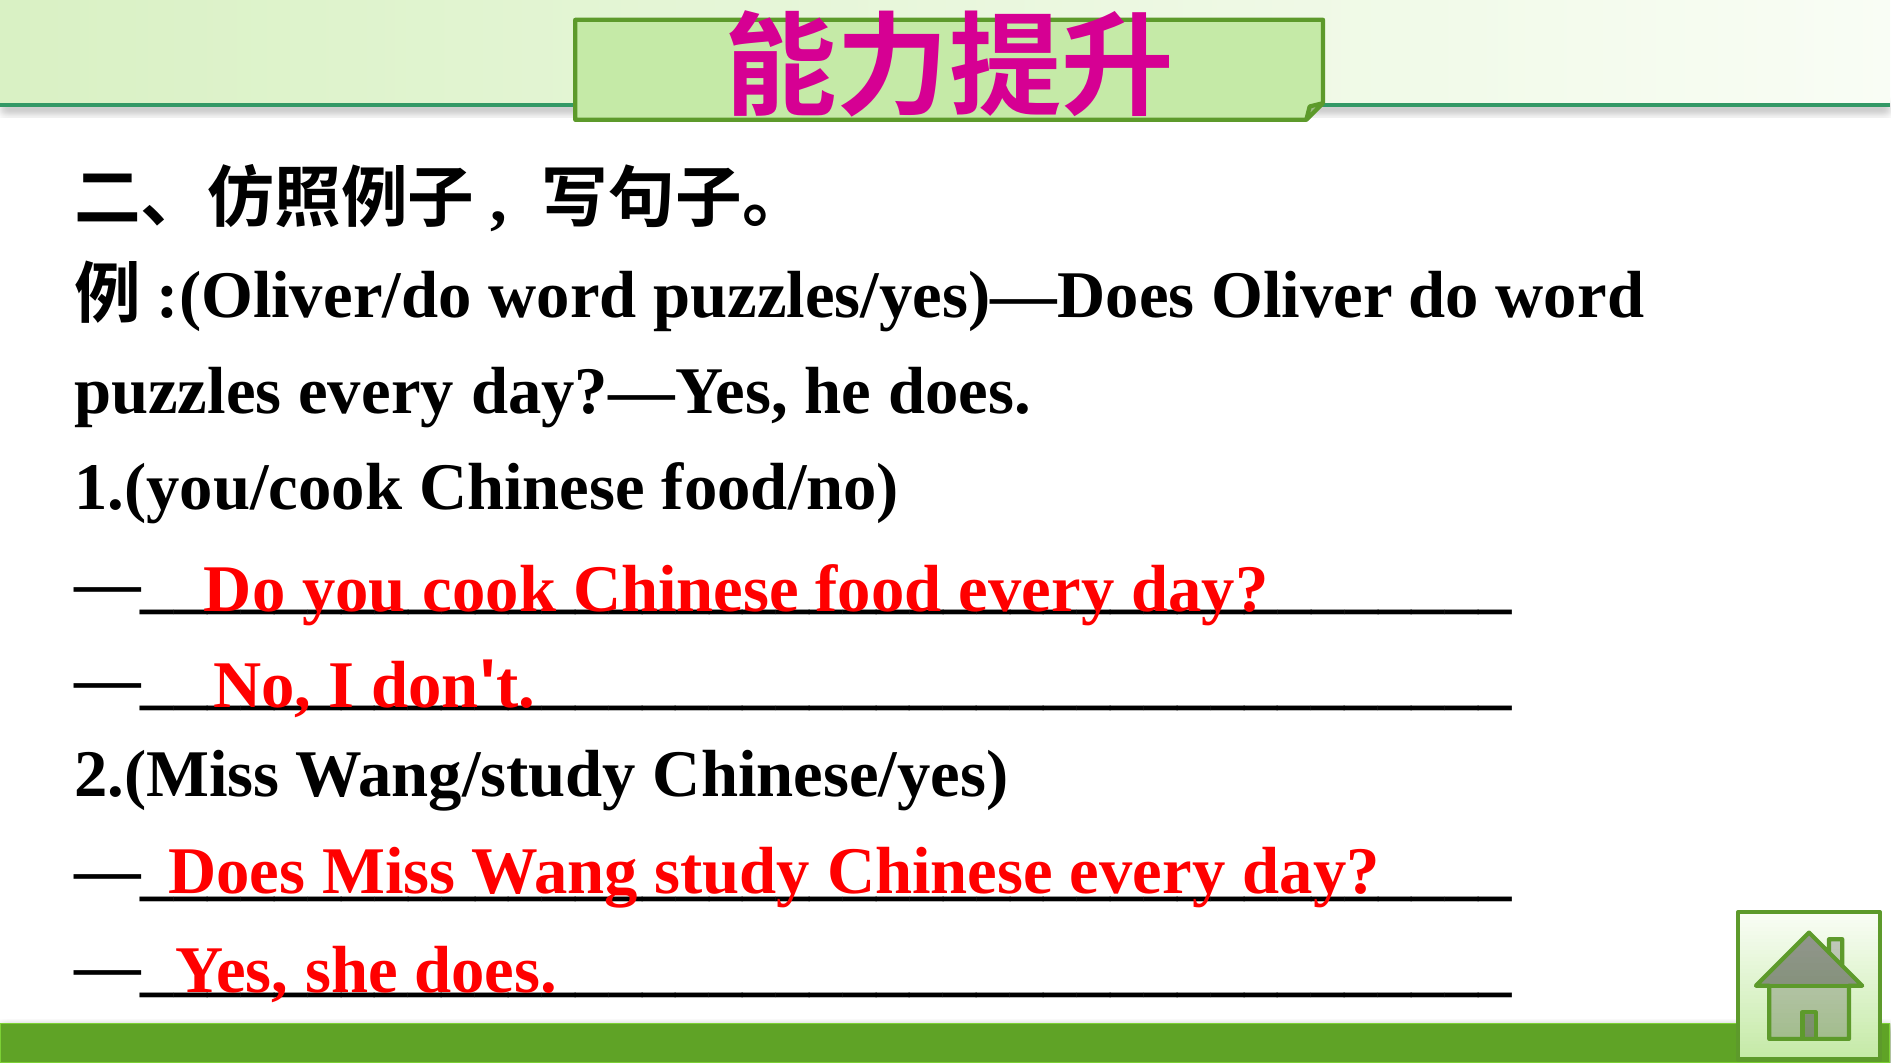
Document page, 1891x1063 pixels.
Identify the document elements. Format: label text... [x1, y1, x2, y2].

text_box 二、仿照例子, 写句子。 例:(Oliver/do word puzzles/yes)—Does Oliver do word puzzles every day?—Yes, he does. 1.(you/cook Chinese food/no) —_________________________________________ —_________________________________________ 2.(Miss Wang/study Chinese/yes) —_________________________________________ —_________________________________________ [59, 131, 1833, 1010]
text_box Yes, she does. [160, 902, 590, 1014]
text_box No, I don't. [198, 617, 568, 728]
text_box 能力提升 [573, 17, 1326, 122]
text_box Does Miss Wang study Chinese every day? [153, 803, 1891, 914]
text_box Do you cook Chinese food every day? [189, 521, 1891, 633]
